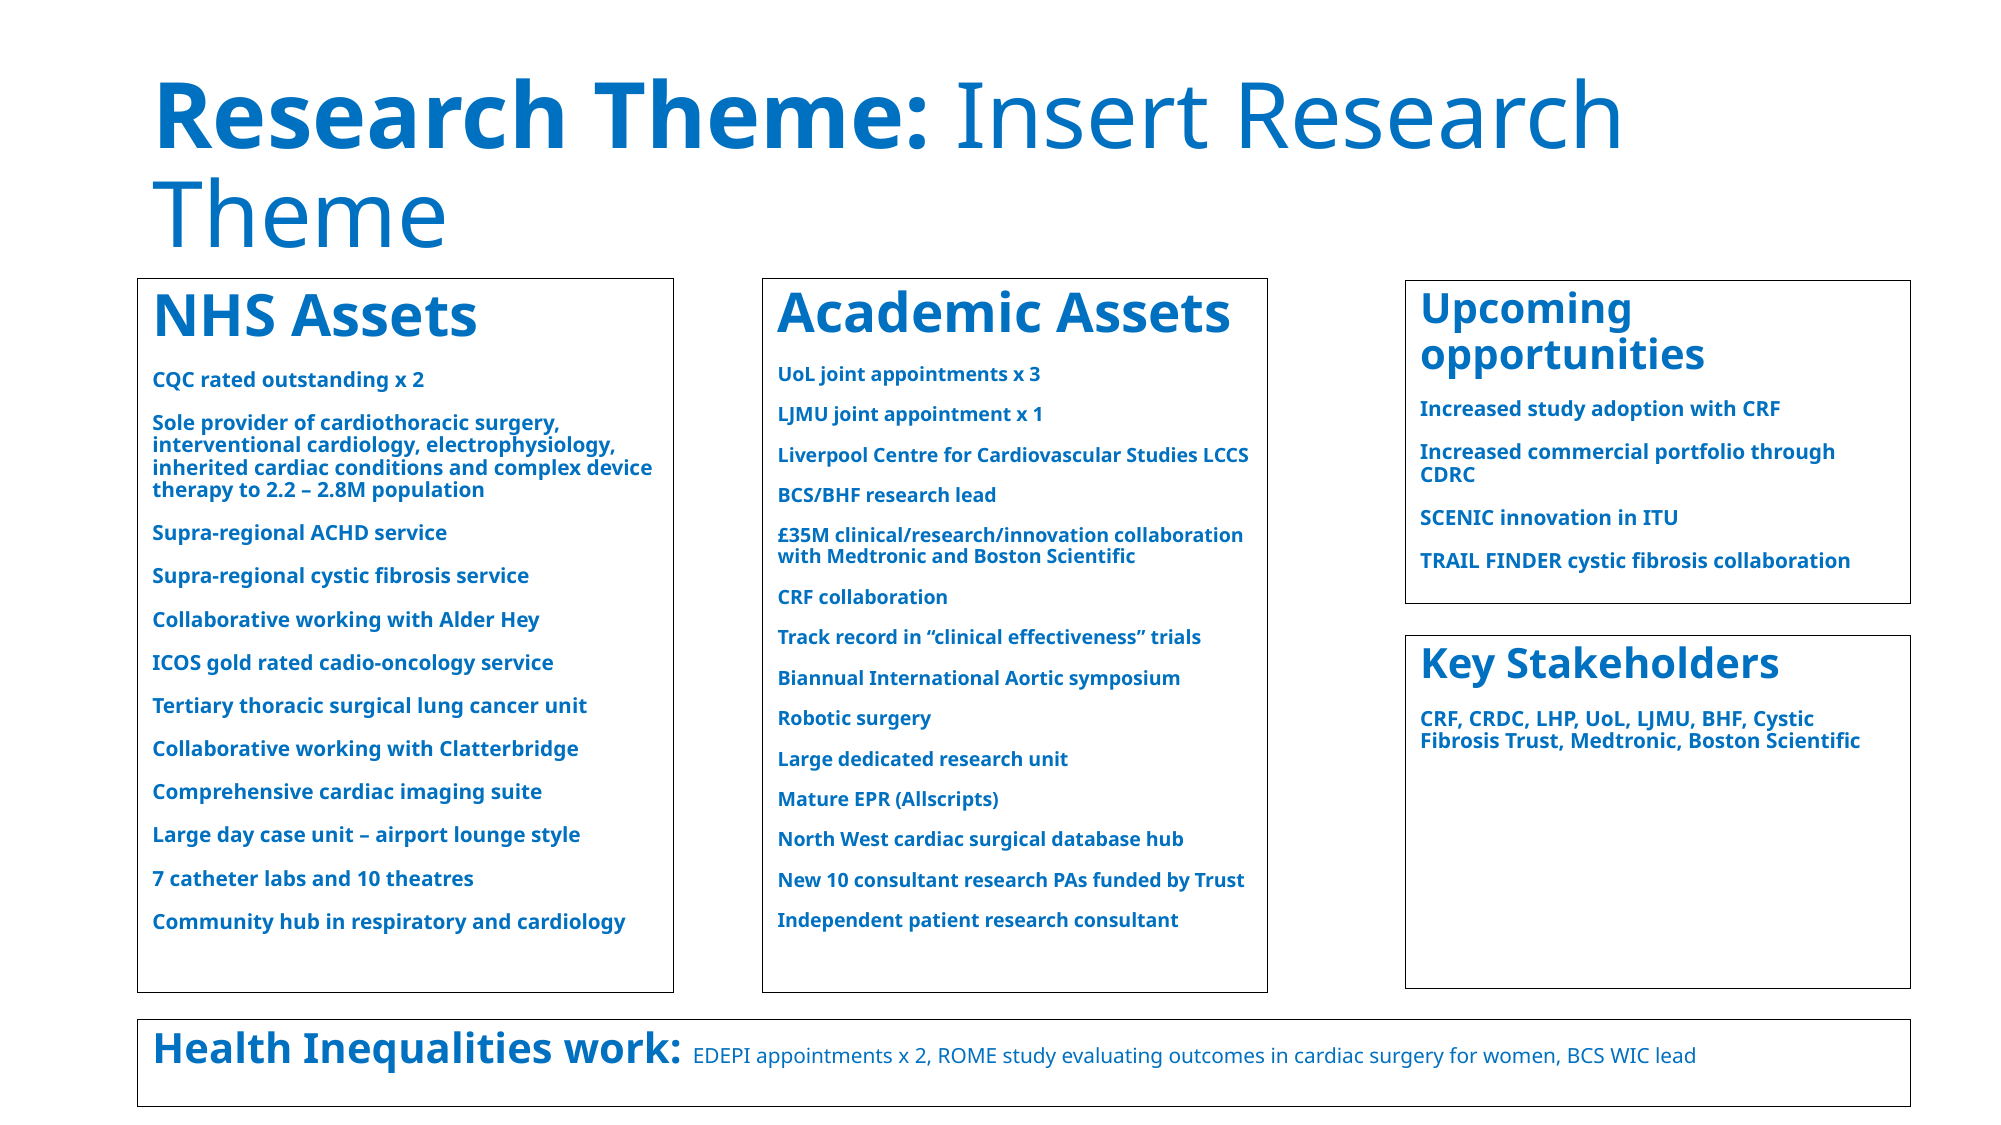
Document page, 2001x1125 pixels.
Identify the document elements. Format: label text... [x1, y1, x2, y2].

title Research Theme: Insert Research Theme [137, 59, 1863, 278]
list NHS Assets CQC rated outstanding x 2 Sole provider of cardiothoracic surgery, interventional cardiology, electrophysiology, inherited cardiac conditions and complex device therapy to 2.2 – 2.8M population Supra-regional ACHD service Supra-regional cystic fibrosis service Collaborative working with Alder Hey ICOS gold rated cadio-oncology service Tertiary thoracic surgical lung cancer unit Collaborative working with Clatterbridge Comprehensive cardiac imaging suite Large day case unit – airport lounge style 7 catheter labs and 10 theatres Community hub in respiratory and cardiology [137, 278, 674, 993]
text_box Key Stakeholders CRF, CRDC, LHP, UoL, LJMU, BHF, Cystic Fibrosis Trust, Medtronic, Boston Scientific [1405, 635, 1911, 989]
list Academic Assets UoL joint appointments x 3 LJMU joint appointment x 1 Liverpool Centre for Cardiovascular Studies LCCS BCS/BHF research lead £35M clinical/research/innovation collaboration with Medtronic and Boston Scientific CRF collaboration Track record in “clinical effectiveness” trials Biannual International Aortic symposium Robotic surgery Large dedicated research unit Mature EPR (Allscripts) North West cardiac surgical database hub New 10 consultant research PAs funded by Trust Independent patient research consultant [762, 278, 1268, 993]
text_box Health Inequalities work: EDEPI appointments x 2, ROME study evaluating outcomes in cardiac surgery for women, BCS WIC lead [137, 1019, 1911, 1107]
text_box Upcoming opportunities Increased study adoption with CRF Increased commercial portfolio through CDRC SCENIC innovation in ITU TRAIL FINDER cystic fibrosis collaboration [1405, 280, 1911, 604]
